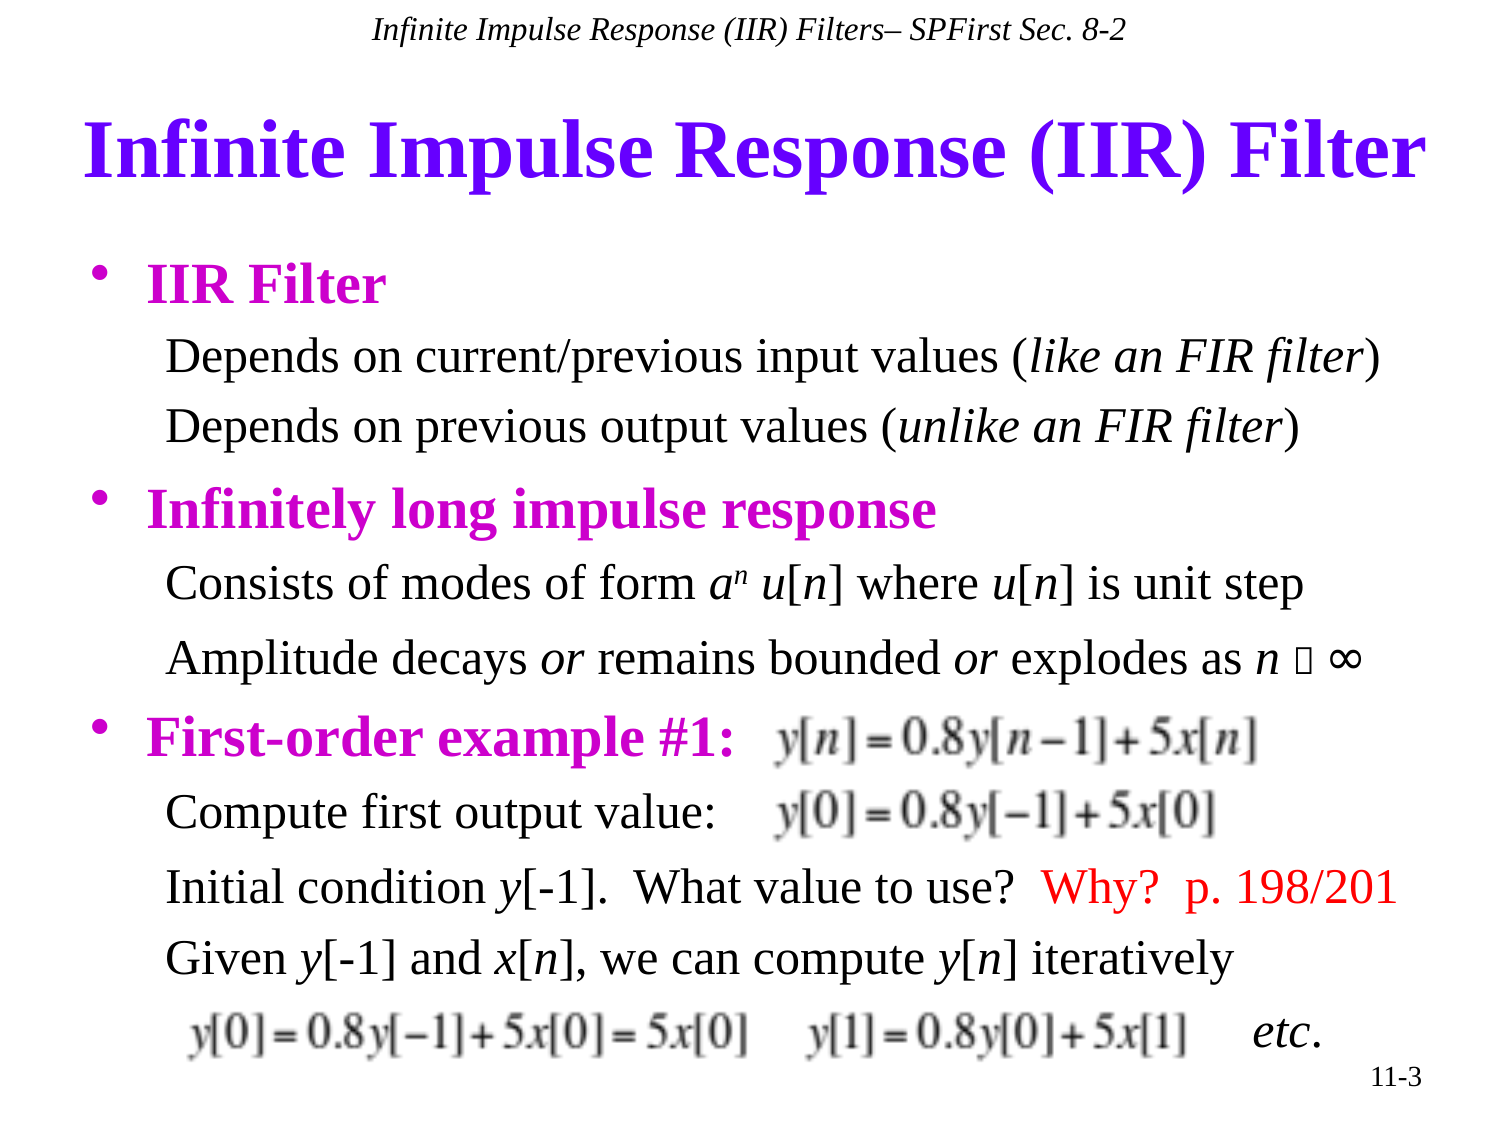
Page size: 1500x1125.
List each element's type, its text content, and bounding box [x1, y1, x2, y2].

text_box Infinite Impulse Response (IIR) Filters– SPFirst Sec. 8-2 [0, 0, 1500, 55]
text_box Consists of modes of form an u[n] where u[n] is unit step [75, 541, 1463, 616]
text_box Compute first output value: [74, 771, 738, 846]
text_box Initial condition y[-1]. What value to use? Why? p. 198/201 [74, 846, 1488, 934]
list IIR Filter [75, 237, 1463, 314]
slide_number 11-3 [1124, 1049, 1438, 1125]
text_box Depends on current/previous input values (like an FIR filter) [75, 314, 1463, 385]
text_box Depends on previous output values (unlike an FIR filter) [75, 385, 1463, 473]
text_box etc. [1237, 990, 1375, 1066]
text_box Given y[-1] and x[n], we can compute y[n] iteratively [75, 916, 1463, 1005]
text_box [182, 1004, 751, 1066]
text_box Amplitude decays or remains bounded or explodes as n  ∞ [75, 616, 1463, 692]
text_box First-order example #1: [74, 691, 763, 780]
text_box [799, 1004, 1188, 1066]
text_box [768, 781, 1219, 847]
title Infinite Impulse Response (IIR) Filter [50, 55, 1463, 238]
text_box Infinitely long impulse response [75, 473, 1463, 541]
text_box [768, 707, 1261, 774]
